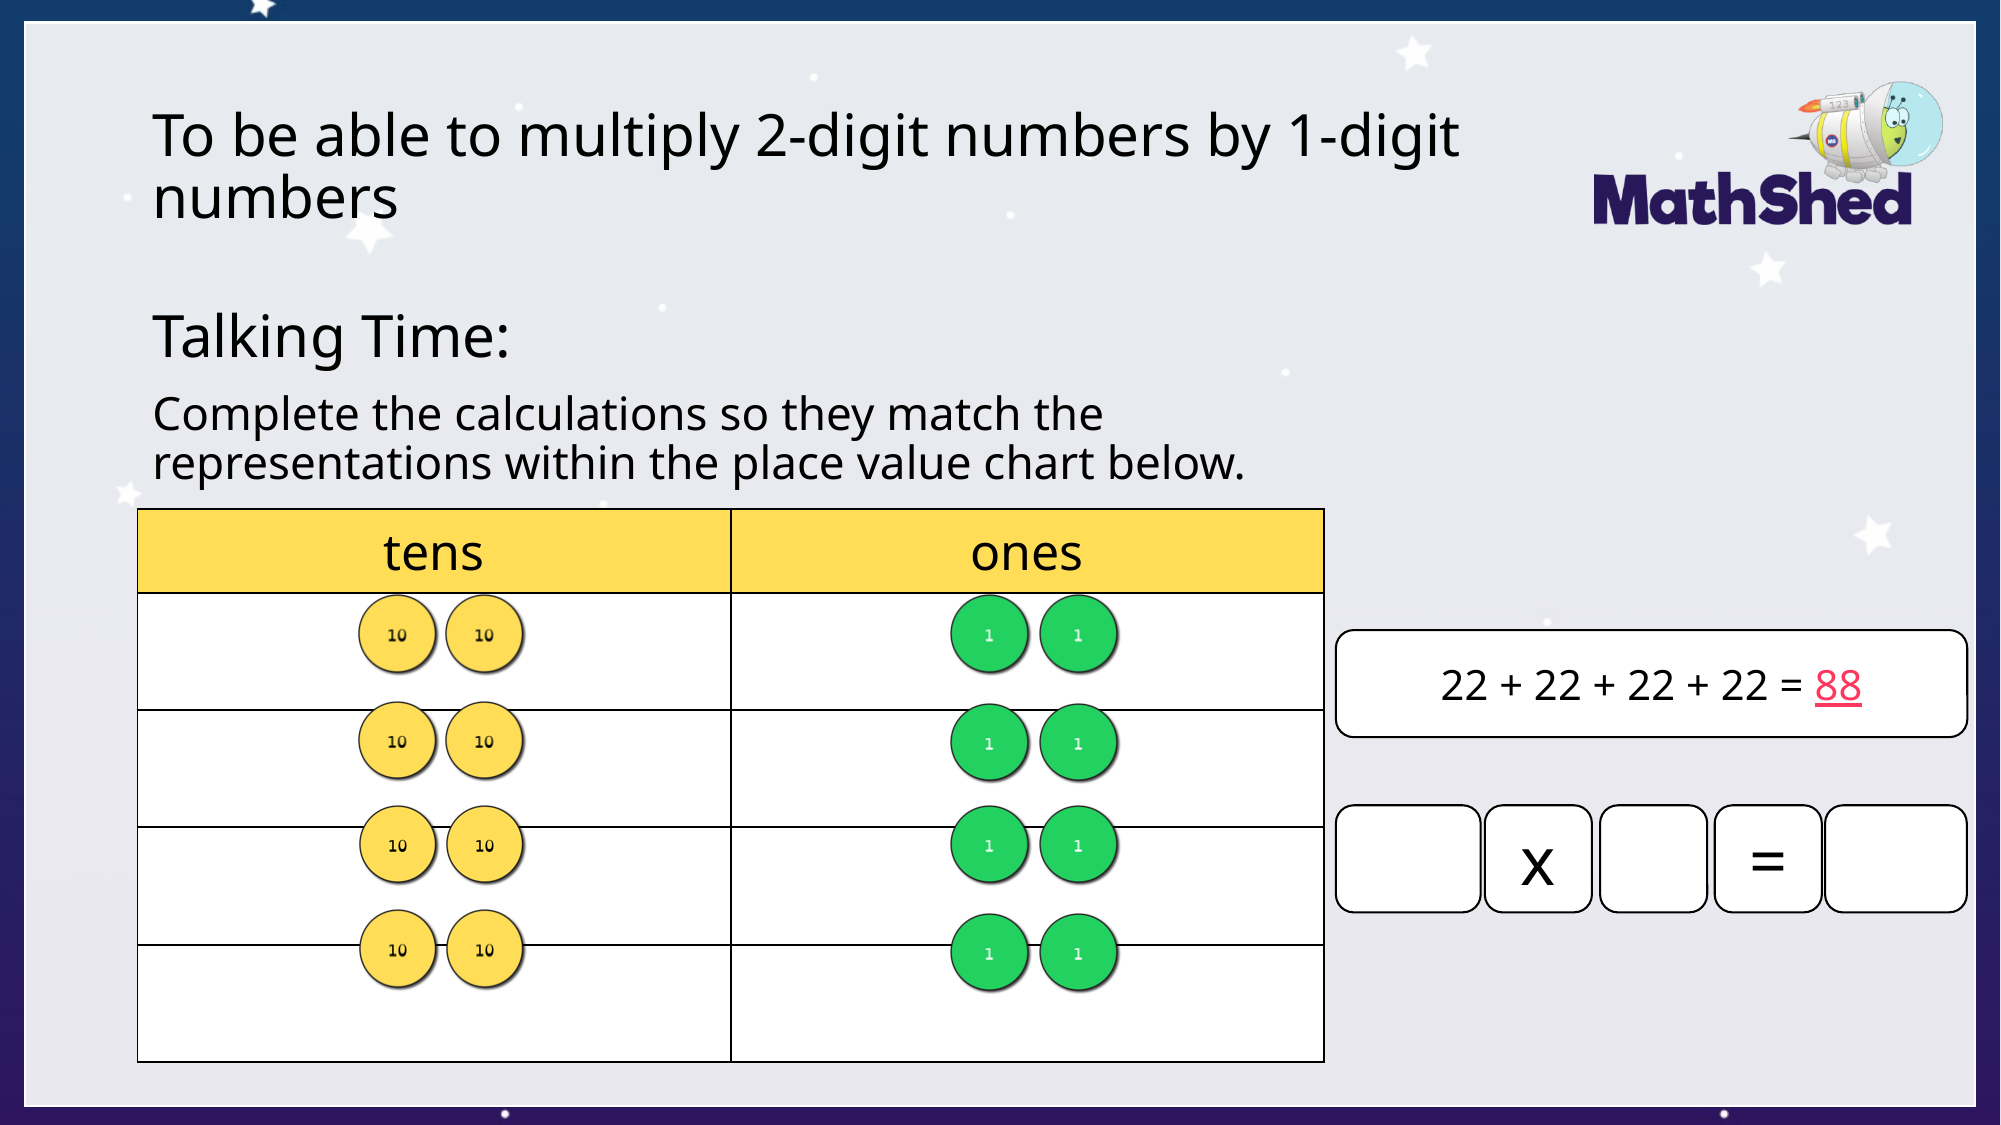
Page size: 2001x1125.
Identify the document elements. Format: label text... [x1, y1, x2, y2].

picture [0, 0, 2001, 1125]
text_box = [1713, 804, 1823, 914]
table_cell [138, 711, 730, 826]
text_box 22 [1334, 804, 1482, 914]
text_box 22 + 22 + 22 + 22 = 88 [1334, 629, 1969, 739]
table_cell [732, 711, 1323, 826]
list Talking Time: Complete the calculations so they match the representations within the place value chart below. [137, 299, 1324, 508]
table_cell [732, 594, 1323, 709]
text_box 4 [1599, 804, 1709, 914]
text_box x [1483, 804, 1593, 914]
table_cell [732, 946, 1323, 1061]
table_header tens [138, 510, 730, 592]
table_cell [732, 828, 1323, 944]
table_header ones [732, 510, 1323, 592]
table_cell [138, 946, 730, 1061]
table_cell [138, 594, 730, 709]
text_box 88 [1824, 804, 1968, 914]
title To be able to multiply 2-digit numbers by 1-digit numbers [137, 59, 1578, 278]
table_cell [138, 828, 730, 944]
